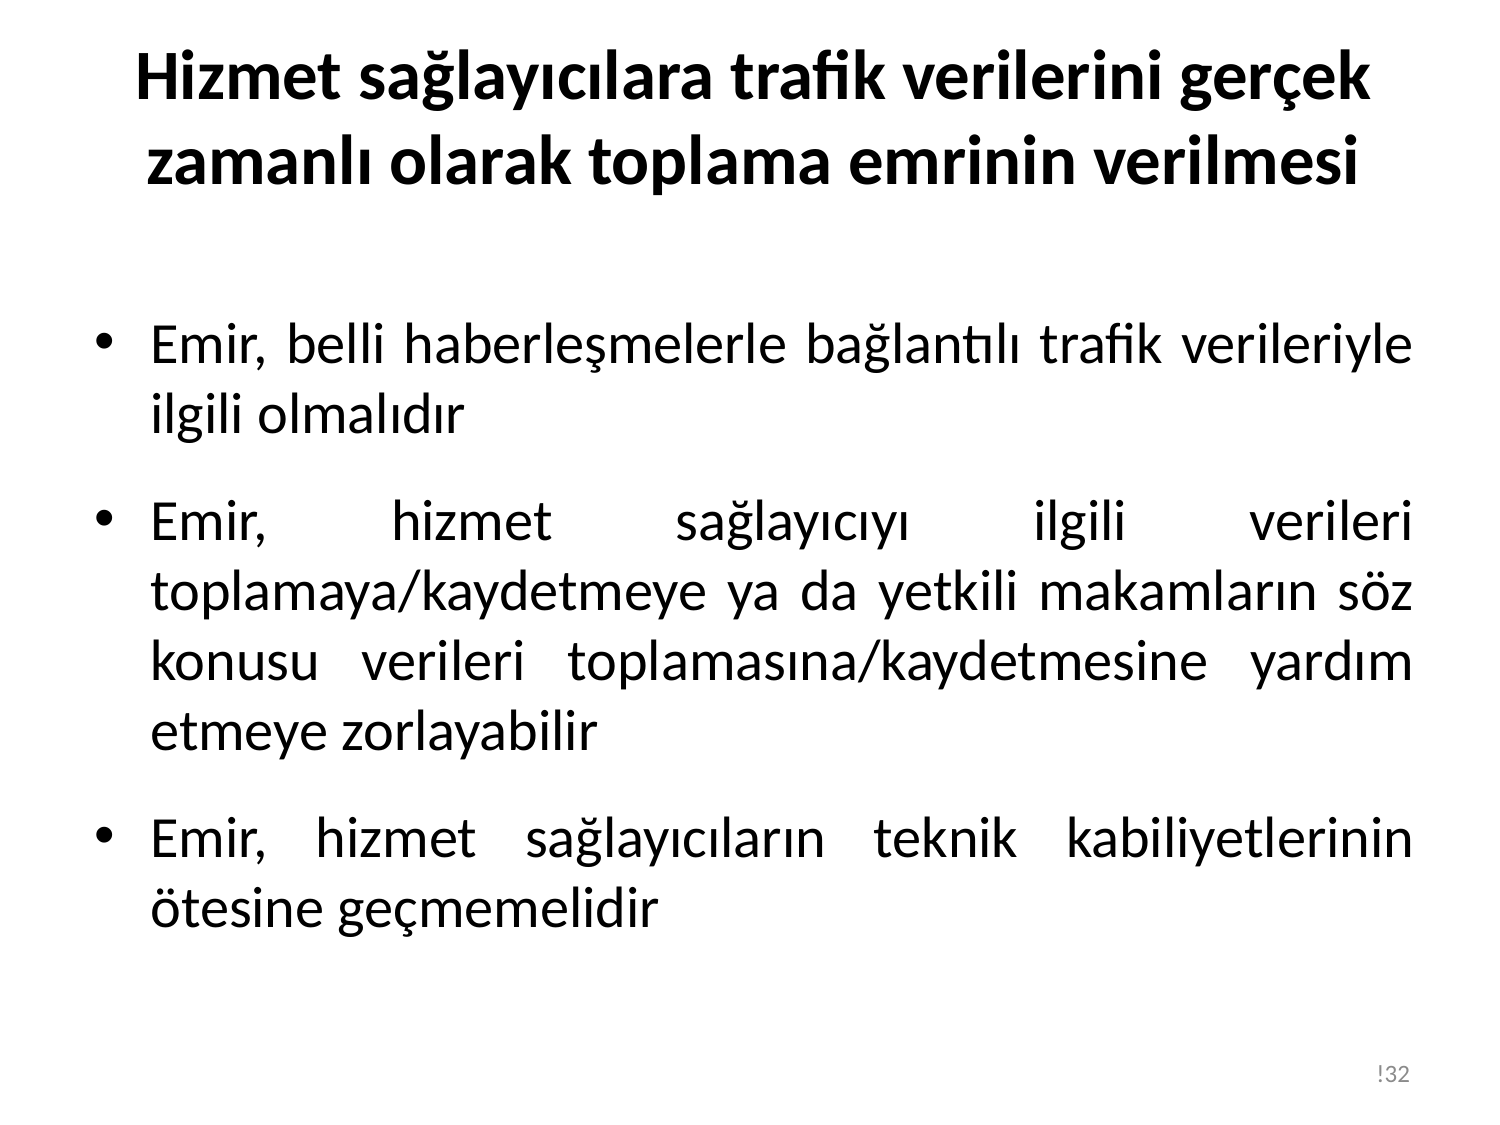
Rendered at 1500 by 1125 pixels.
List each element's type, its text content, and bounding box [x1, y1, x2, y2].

title Hizmet sağlayıcılara trafik verilerini gerçek zamanlı olarak toplama emrinin verilmesi [54, 21, 1455, 209]
slide_number !32 [1074, 1042, 1425, 1103]
list Emir, belli haberleşmelerle bağlantılı trafik verileriyle ilgili olmalıdır Emir, hizmet sağlayıcıyı ilgili verileri toplamaya/kaydetmeye ya da yetkili makamların söz konusu verileri toplamasına/kaydetmesine yardım etmeye zorlayabilir Emir, hizmet sağlayıcıların teknik kabiliyetlerinin ötesine geçmemelidir [79, 297, 1430, 1024]
